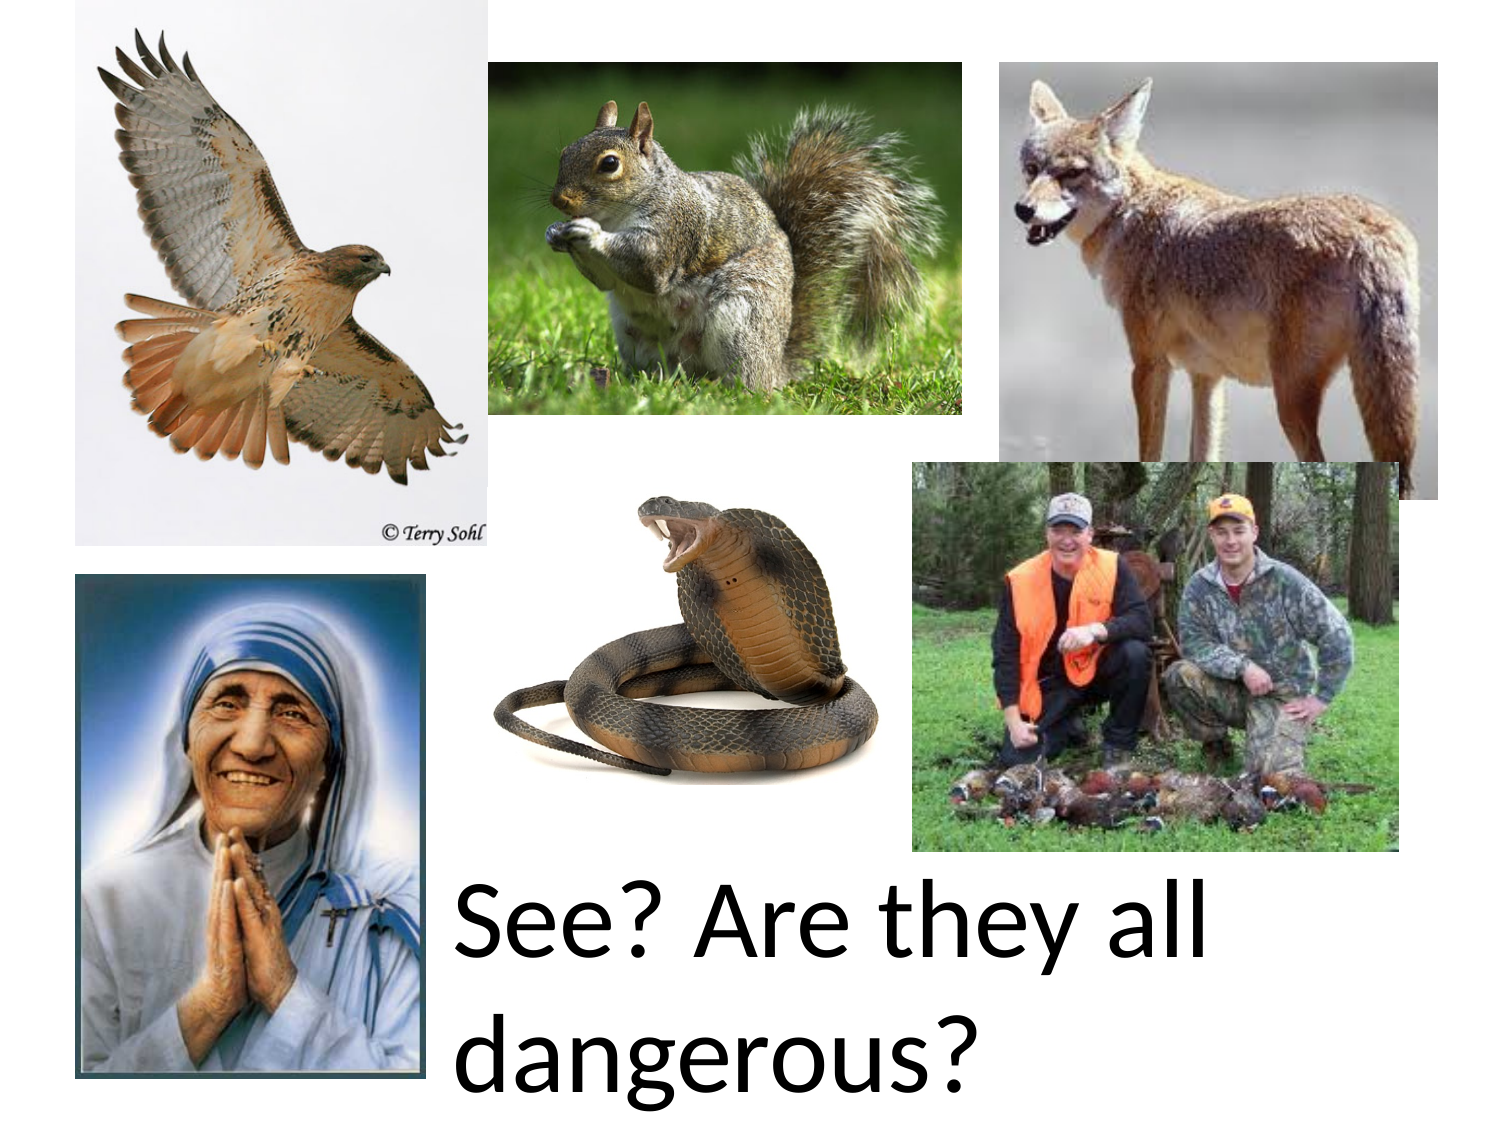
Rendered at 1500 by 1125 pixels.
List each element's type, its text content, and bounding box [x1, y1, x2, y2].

picture [74, 574, 427, 1079]
picture [912, 62, 1438, 852]
text_box See? Are they all dangerous? [437, 837, 1375, 1122]
picture [74, 0, 963, 785]
